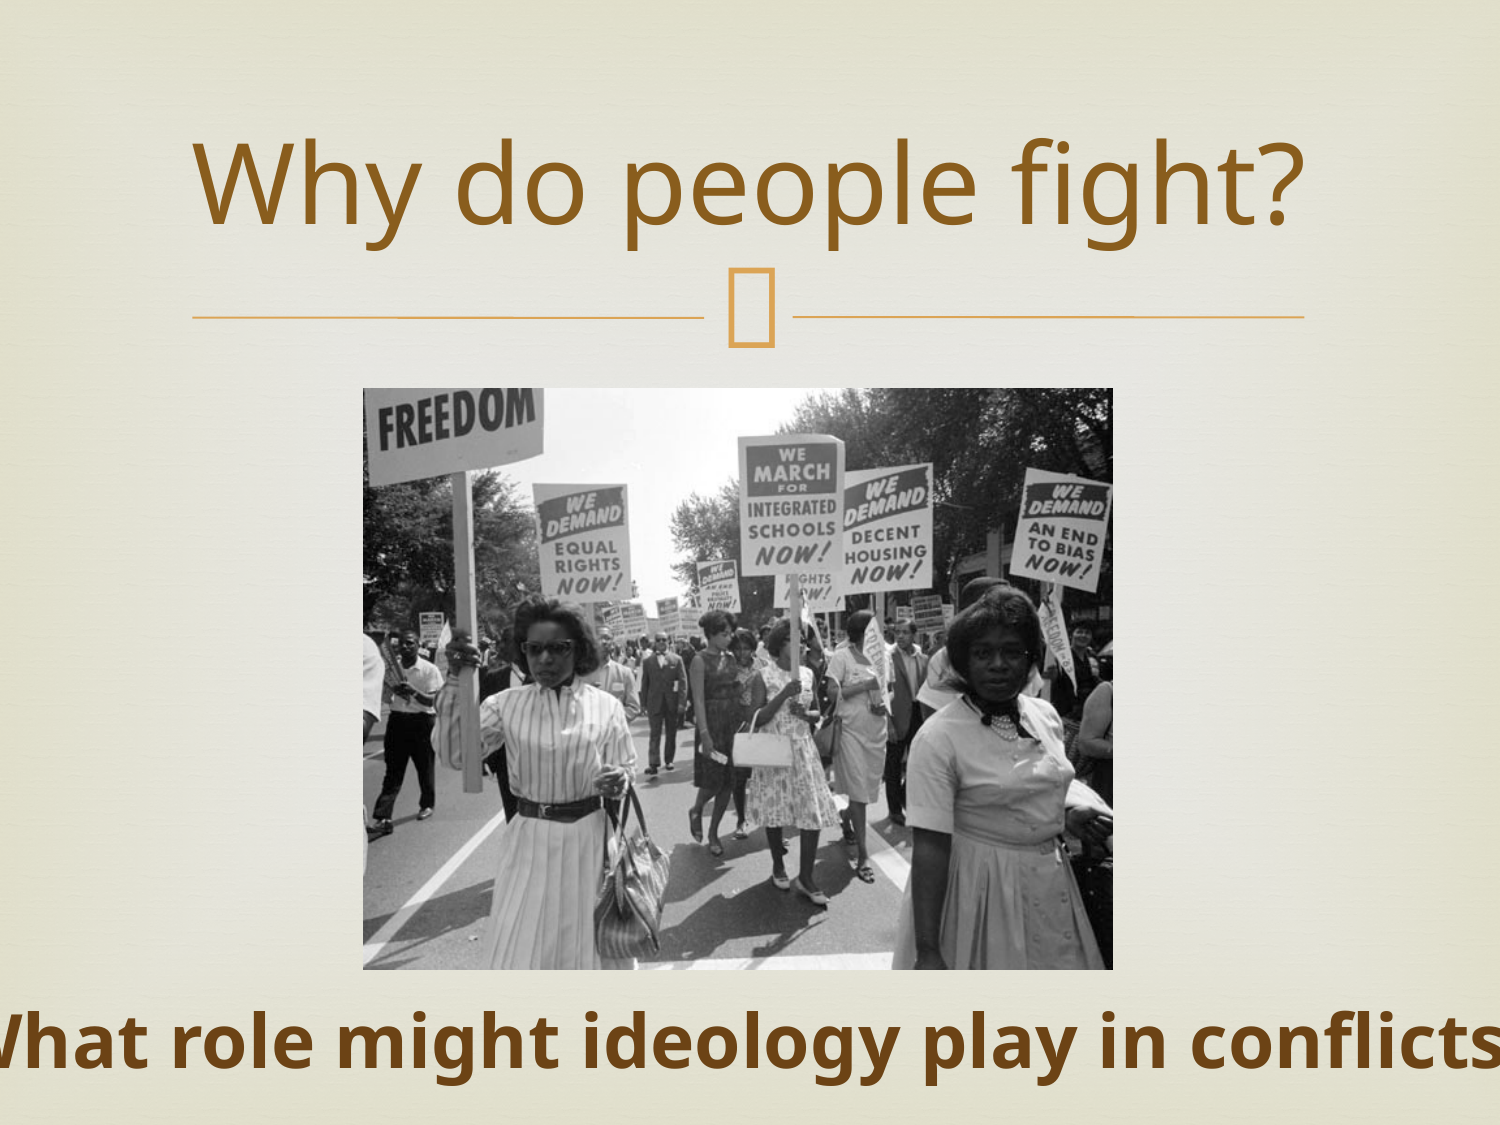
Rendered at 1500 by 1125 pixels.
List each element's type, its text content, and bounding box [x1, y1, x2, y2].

text_box What role might ideology play in conflicts? [0, 986, 1500, 1092]
picture [362, 387, 1114, 971]
title Why do people fight? [112, 93, 1386, 267]
